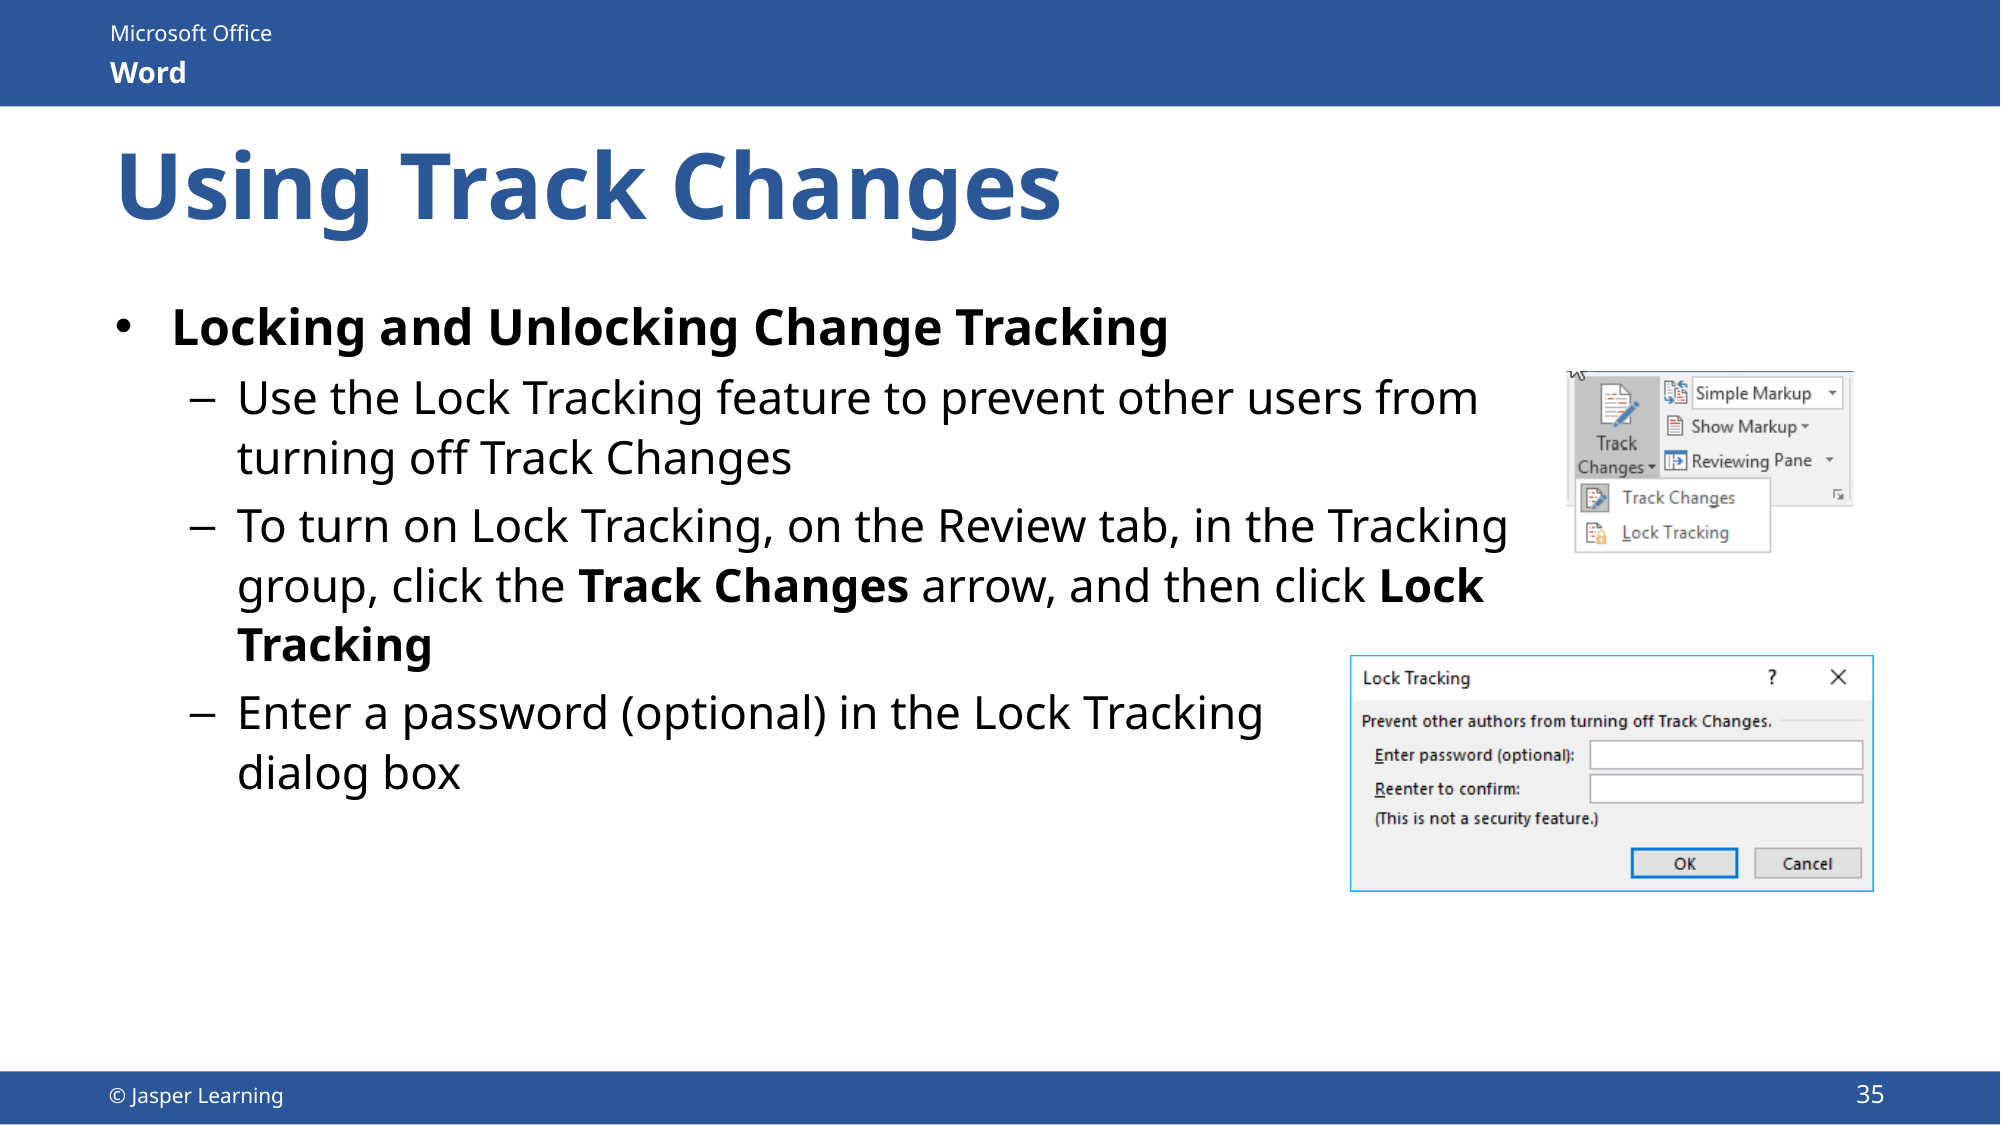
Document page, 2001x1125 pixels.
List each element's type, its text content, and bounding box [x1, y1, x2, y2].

footer © Jasper Learning [94, 1066, 769, 1125]
picture [1349, 654, 1874, 893]
picture [1558, 371, 1874, 559]
list Locking and Unlocking Change Tracking Use the Lock Tracking feature to prevent other users from turning off Track Changes To turn on Lock Tracking, on the Review tab, in the Tracking group, click the Track Changes arrow, and then click Lock Tracking Enter a password (optional) in the Lock Tracking dialog box [99, 283, 1528, 1026]
slide_number 35 [1433, 1065, 1900, 1125]
title Using Track Changes [99, 118, 1866, 248]
